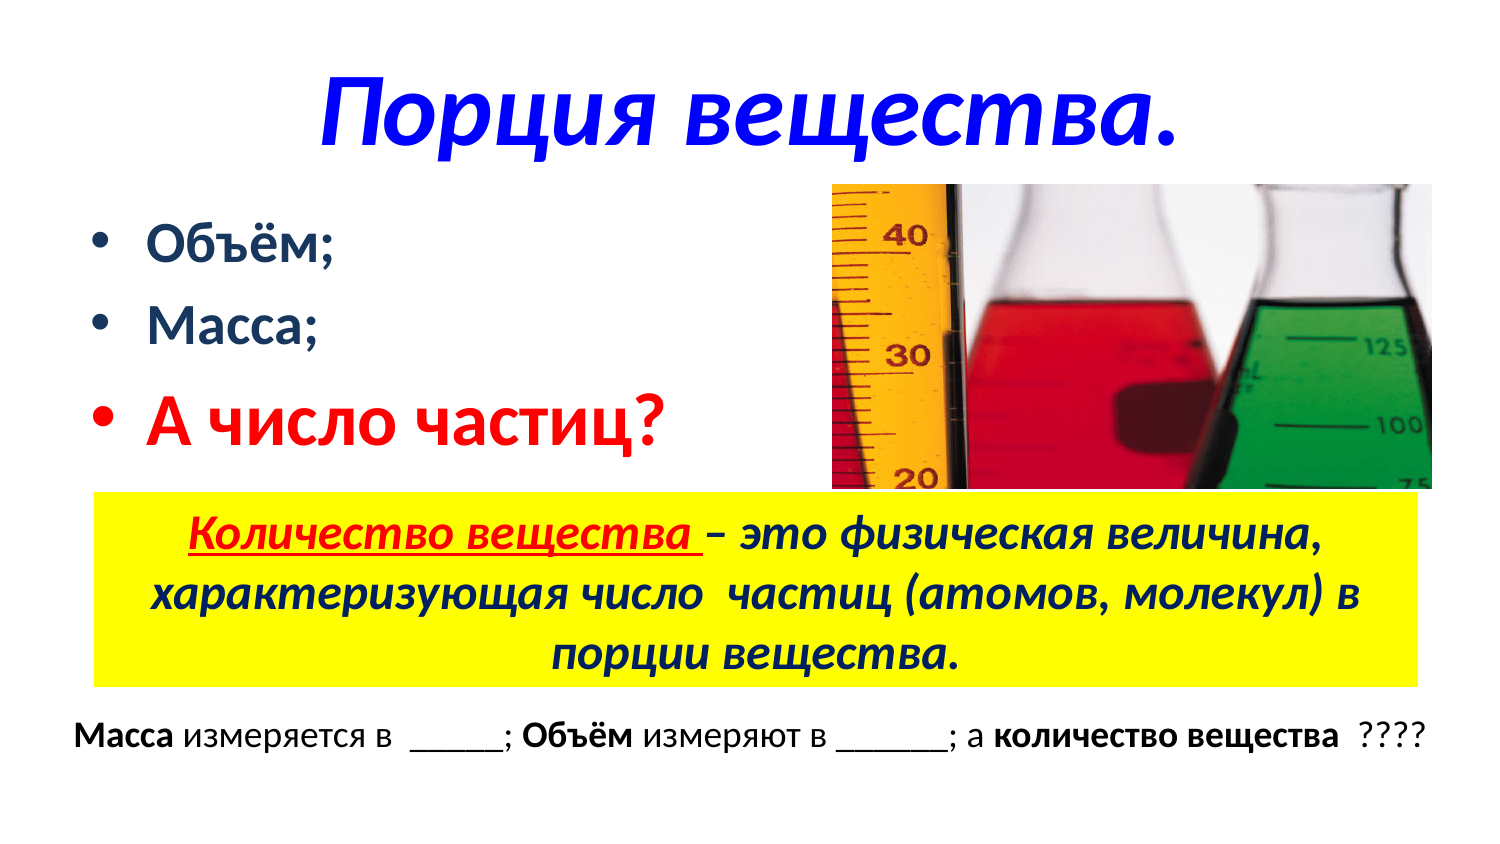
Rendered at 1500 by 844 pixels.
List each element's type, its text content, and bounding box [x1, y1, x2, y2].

picture [831, 184, 1433, 489]
title Порция вещества. [75, 33, 1425, 175]
list Объём; Масса; А число частиц? [75, 196, 1425, 703]
text_box Количество вещества – это физическая величина, характеризующая число частиц (атомов, молекул) в порции вещества. [93, 492, 1418, 687]
text_box Масса измеряется в _____; Объём измеряют в ______; а количество вещества ???? [58, 703, 1477, 763]
